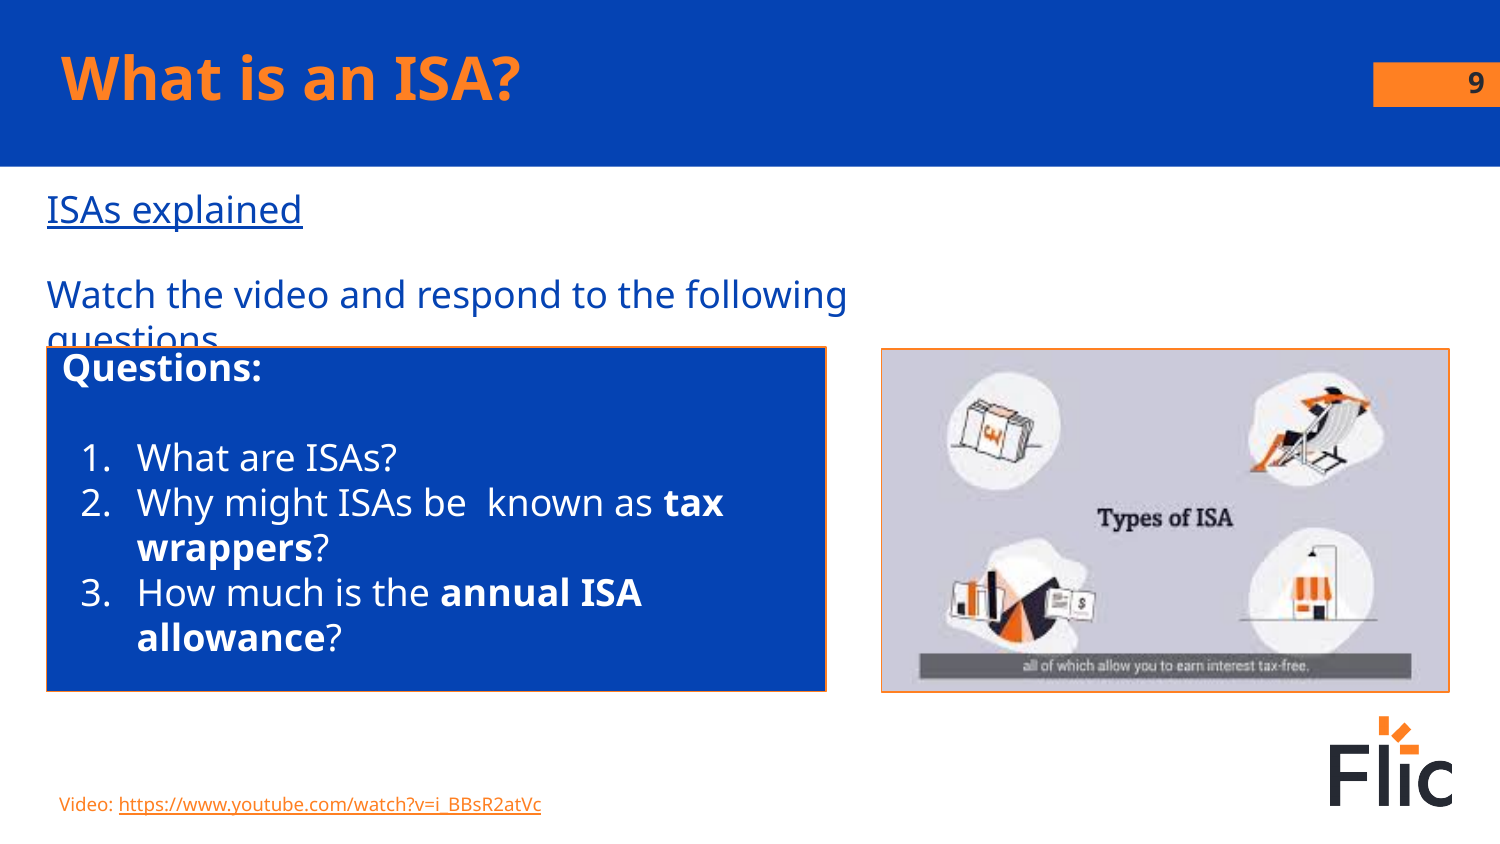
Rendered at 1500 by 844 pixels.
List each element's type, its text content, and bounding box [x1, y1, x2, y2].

picture [1330, 716, 1452, 807]
text_box Video: https://www.youtube.com/watch?v=i_BBsR2atVc [44, 780, 764, 832]
text_box ISAs explained Watch the video and respond to the following questions. [31, 170, 1015, 457]
slide_number 9 [1410, 49, 1500, 115]
text_box [416, 163, 799, 170]
title What is an ISA? [46, 70, 1315, 155]
text_box Questions: What are ISAs? Why might ISAs be known as tax wrappers? How much is the annual ISA allowance? [46, 347, 826, 692]
picture [882, 349, 1449, 692]
